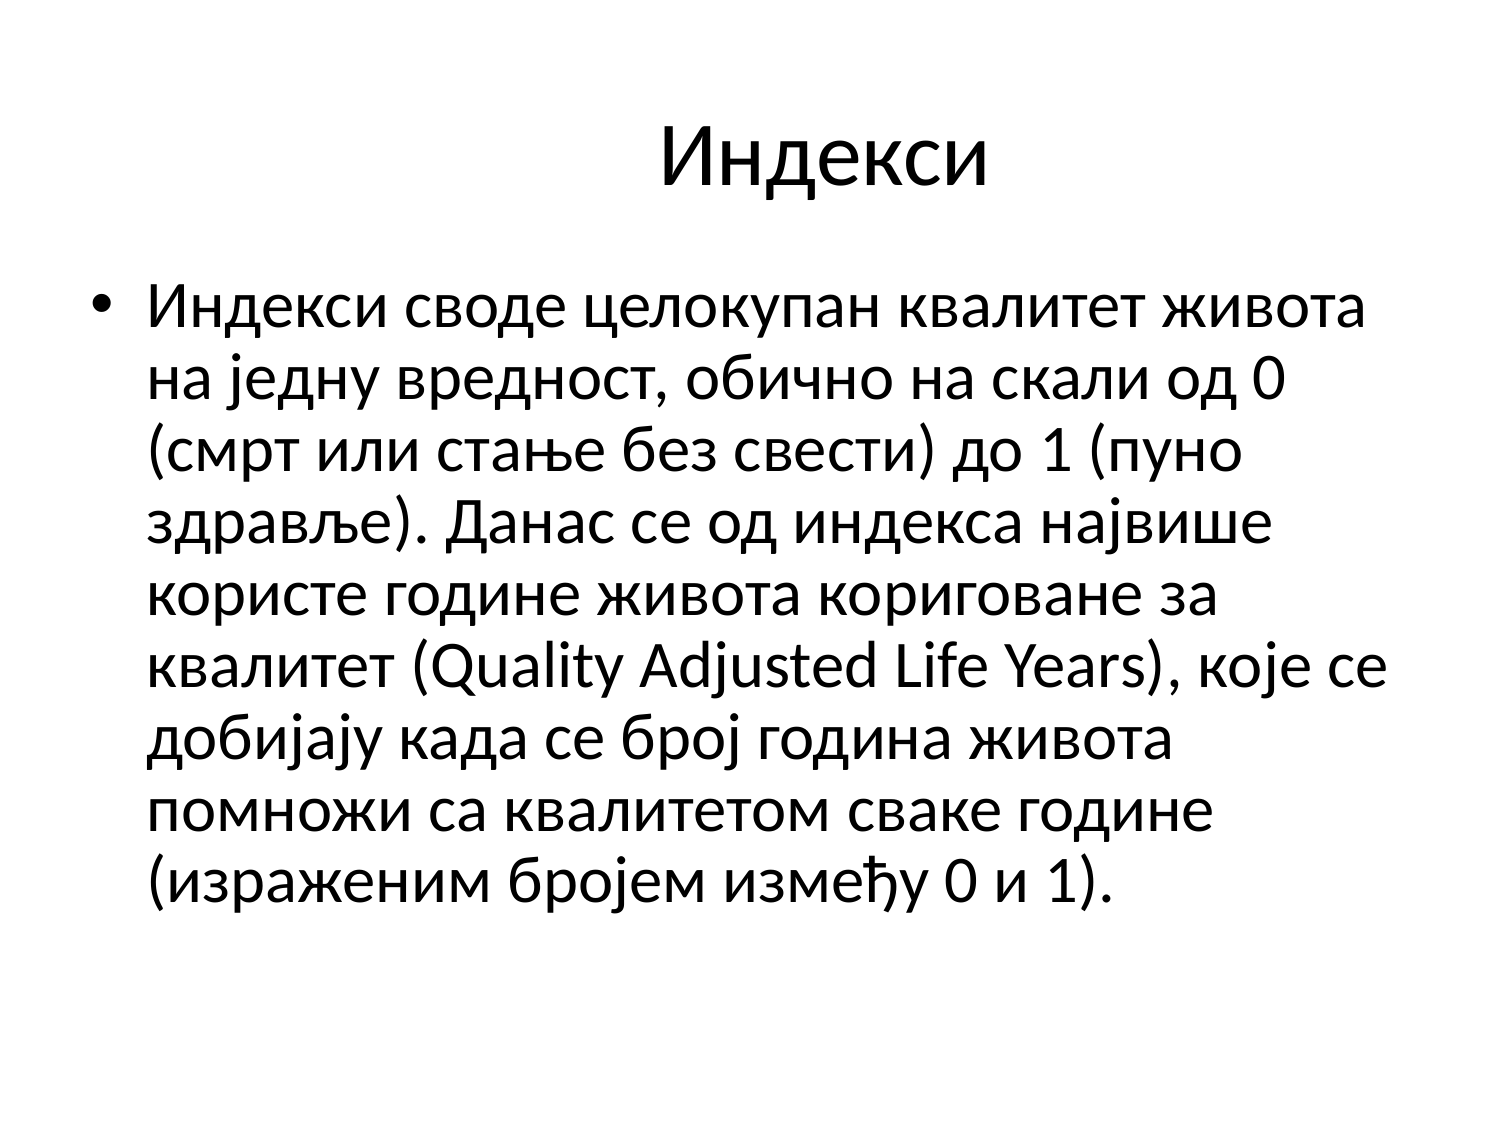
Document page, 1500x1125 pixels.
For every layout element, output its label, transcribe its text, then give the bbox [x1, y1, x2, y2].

title Индекси [150, 54, 1500, 243]
list Индекси своде целокупан квалитет живота на једну вредност, обично на скали од 0 (смрт или стање без свести) до 1 (пуно здравље). Данас се од индекса највише користе године живота кориговане за квалитет (Quality Adjusted Life Years), које се добијају када се број година живота помножи са квалитетом сваке године (израженим бројем између 0 и 1). [75, 262, 1425, 1005]
